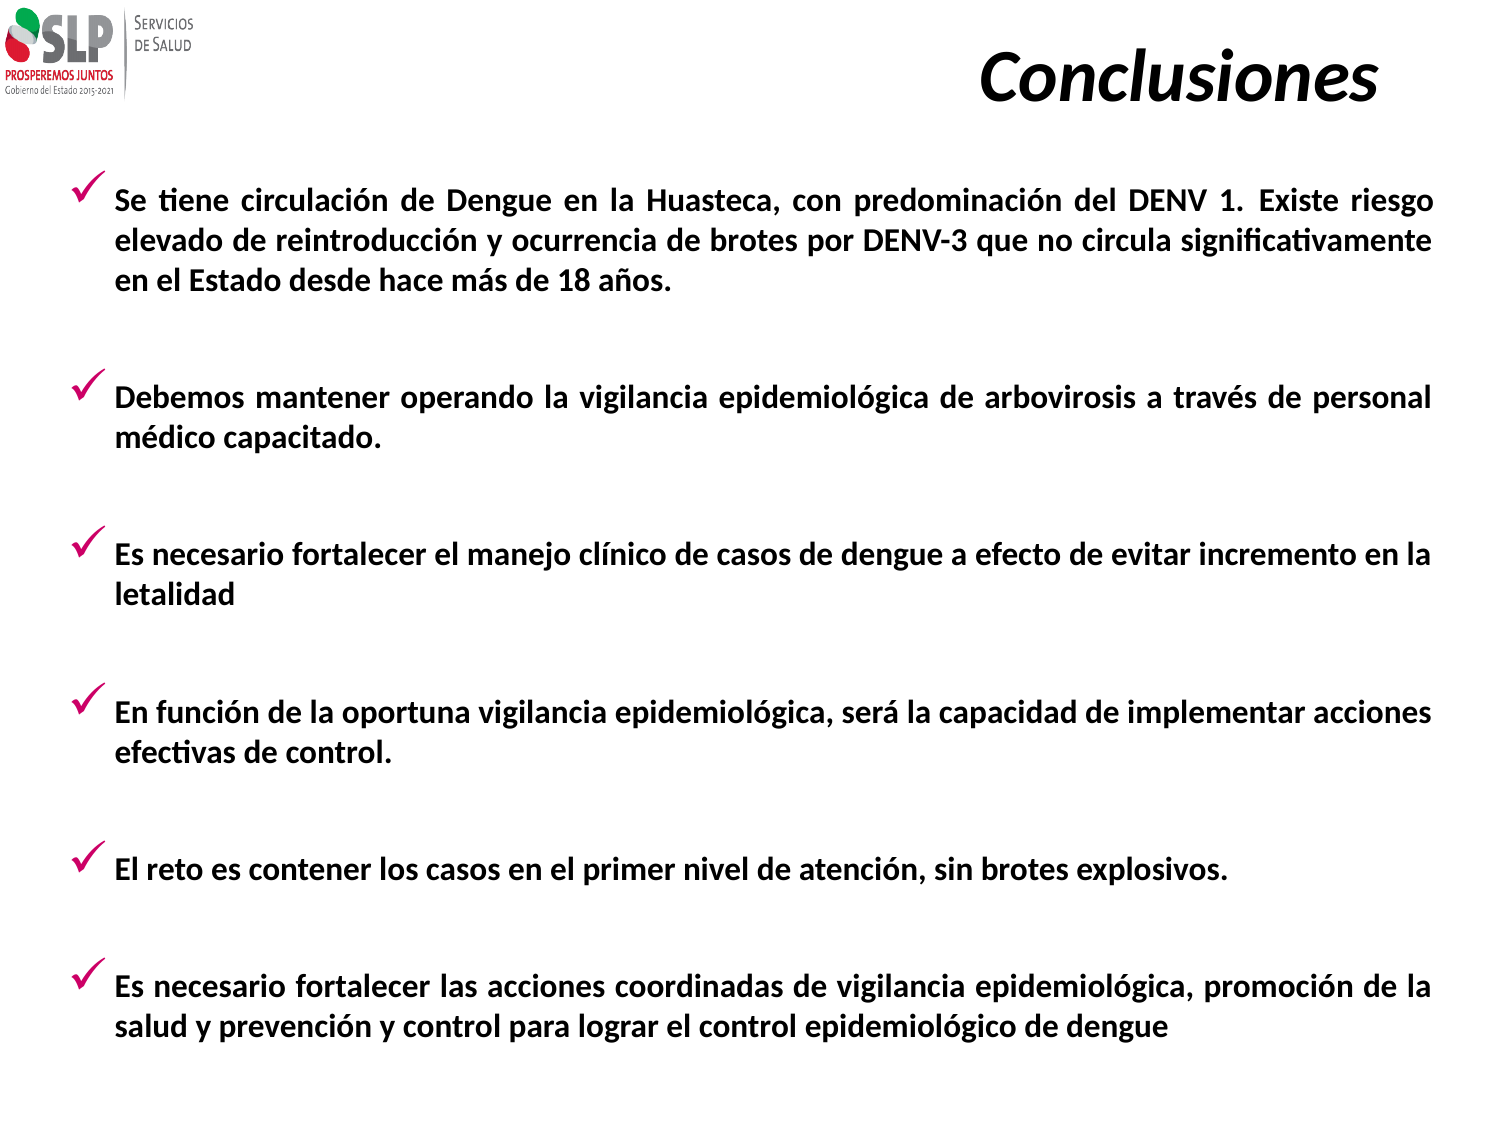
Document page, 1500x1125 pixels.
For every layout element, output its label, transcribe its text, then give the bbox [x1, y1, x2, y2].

text_box Conclusiones [964, 19, 1412, 124]
text_box Se tiene circulación de Dengue en la Huasteca, con predominación del DENV 1. Existe riesgo elevado de reintroducción y ocurrencia de brotes por DENV-3 que no circula significativamente en el Estado desde hace más de 18 años. Debemos mantener operando la vigilancia epidemiológica de arbovirosis a través de personal médico capacitado. Es necesario fortalecer el manejo clínico de casos de dengue a efecto de evitar incremento en la letalidad En función de la oportuna vigilancia epidemiológica, será la capacidad de implementar acciones efectivas de control. El reto es contener los casos en el primer nivel de atención, sin brotes explosivos. Es necesario fortalecer las acciones coordinadas de vigilancia epidemiológica, promoción de la salud y prevención y control para lograr el control epidemiológico de dengue [52, 170, 1450, 1111]
picture [5, 7, 193, 102]
